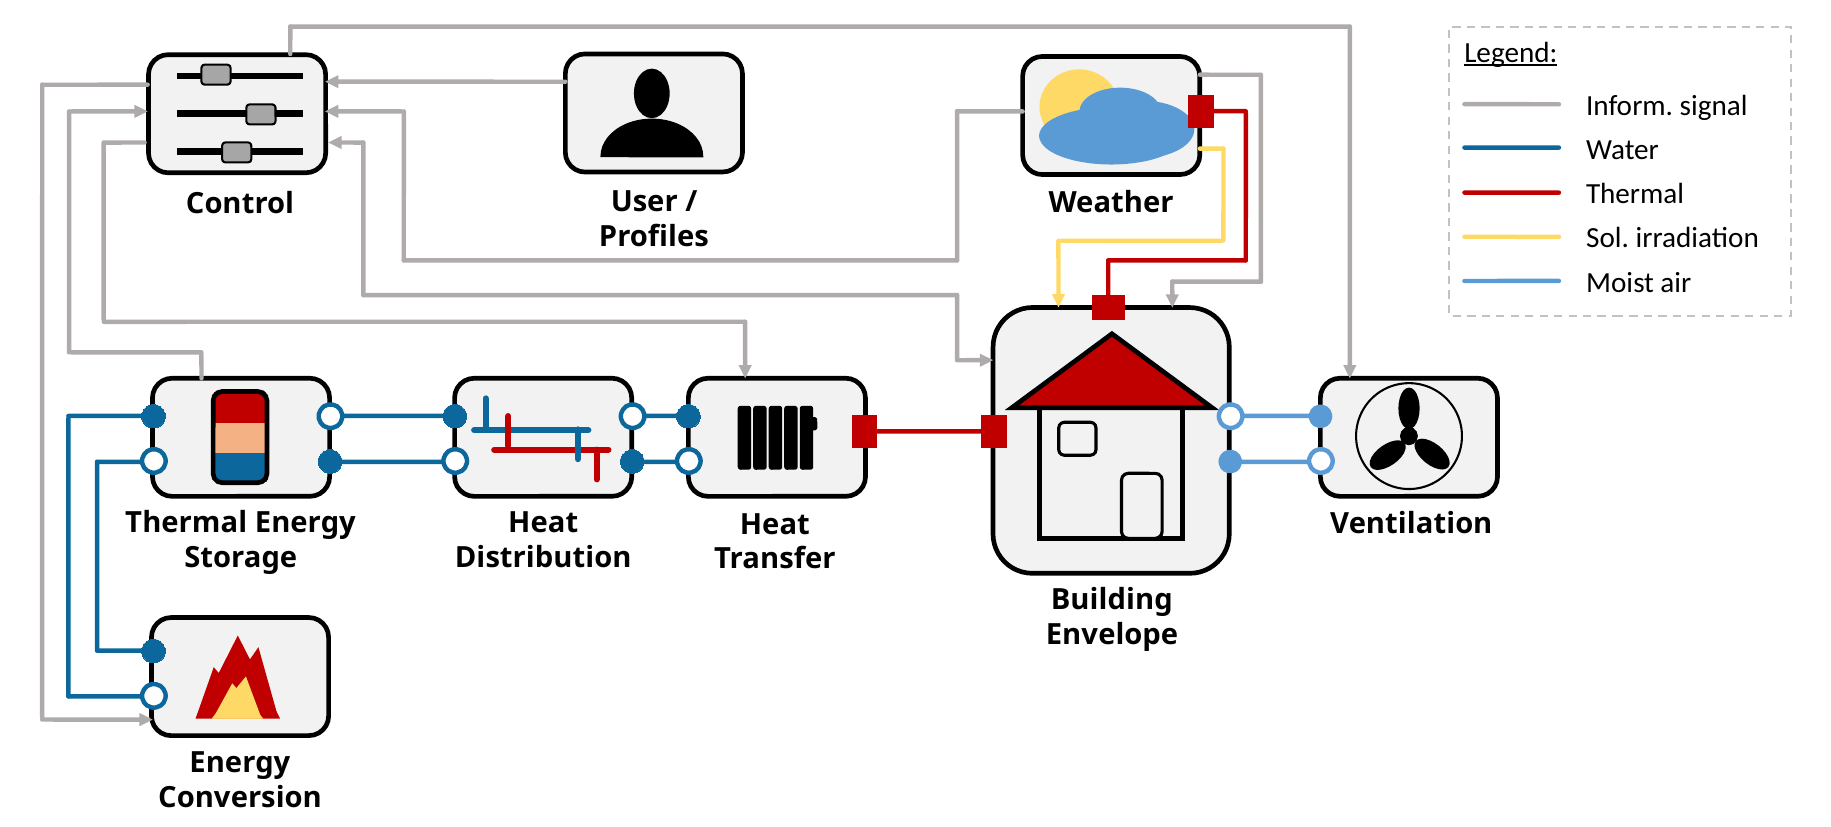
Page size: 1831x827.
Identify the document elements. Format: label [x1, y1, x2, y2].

text_box [1311, 378, 1512, 548]
text_box [1448, 26, 1792, 317]
text_box [290, 26, 1350, 379]
text_box [436, 379, 651, 583]
text_box [852, 415, 1006, 447]
text_box [68, 111, 202, 379]
text_box [670, 379, 879, 549]
text_box [1230, 449, 1243, 474]
text_box [42, 84, 153, 720]
text_box [139, 54, 290, 142]
text_box [328, 261, 958, 359]
text_box [103, 617, 377, 787]
text_box [993, 379, 1230, 624]
text_box [153, 379, 377, 582]
text_box [202, 142, 290, 379]
text_box [1230, 404, 1243, 429]
text_box [325, 81, 1023, 261]
